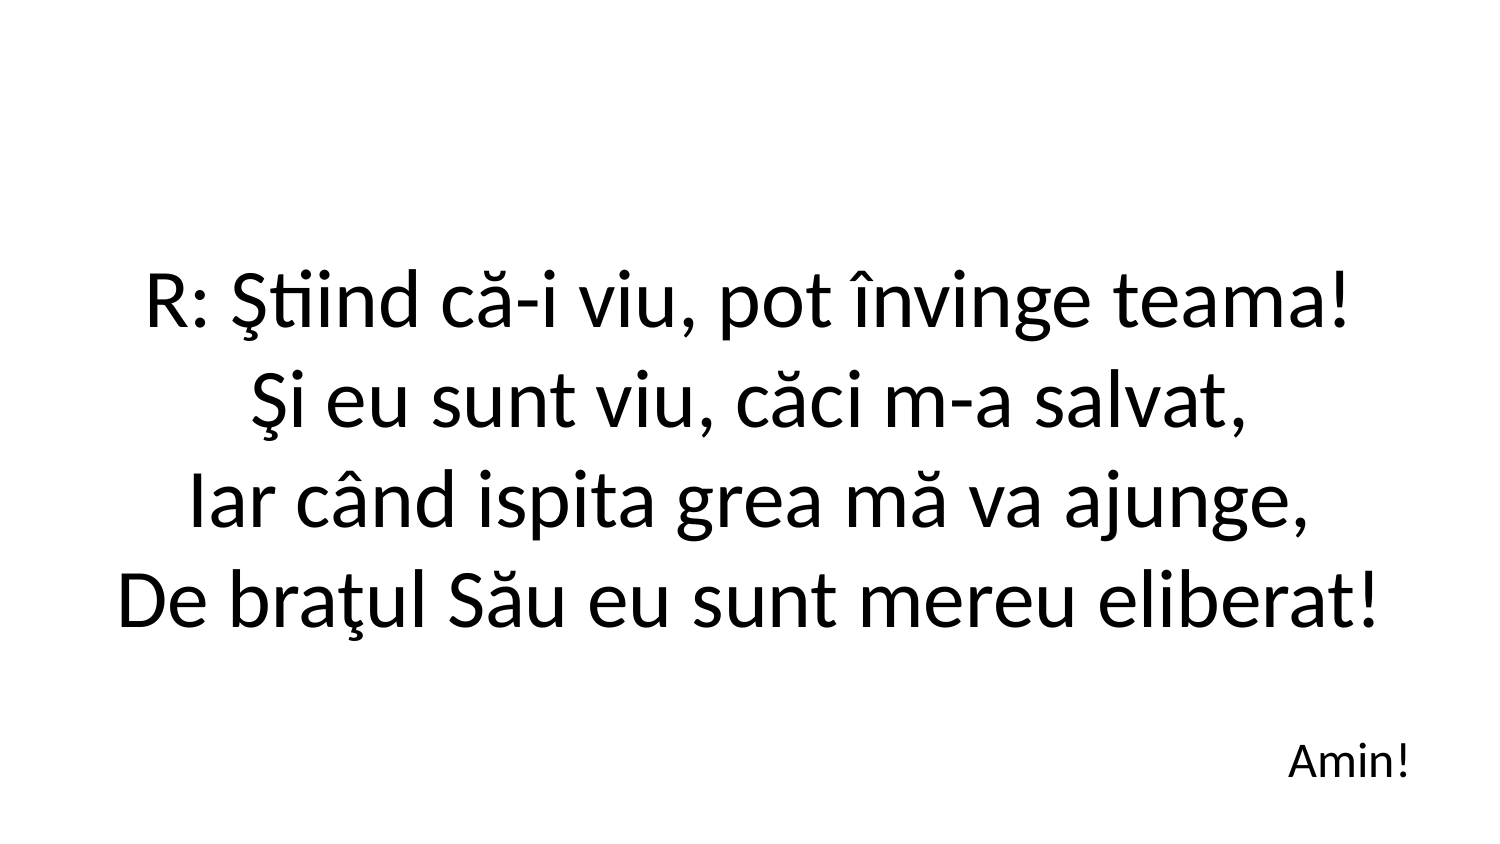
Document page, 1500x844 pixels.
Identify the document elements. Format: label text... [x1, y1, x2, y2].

text_box Amin! [1273, 674, 1427, 795]
text_box R: Ştiind că-i viu, pot învinge teama! Şi eu sunt viu, căci m-a salvat, Iar când ispita grea mă va ajunge, De braţul Său eu sunt mereu eliberat! [101, 192, 1399, 652]
